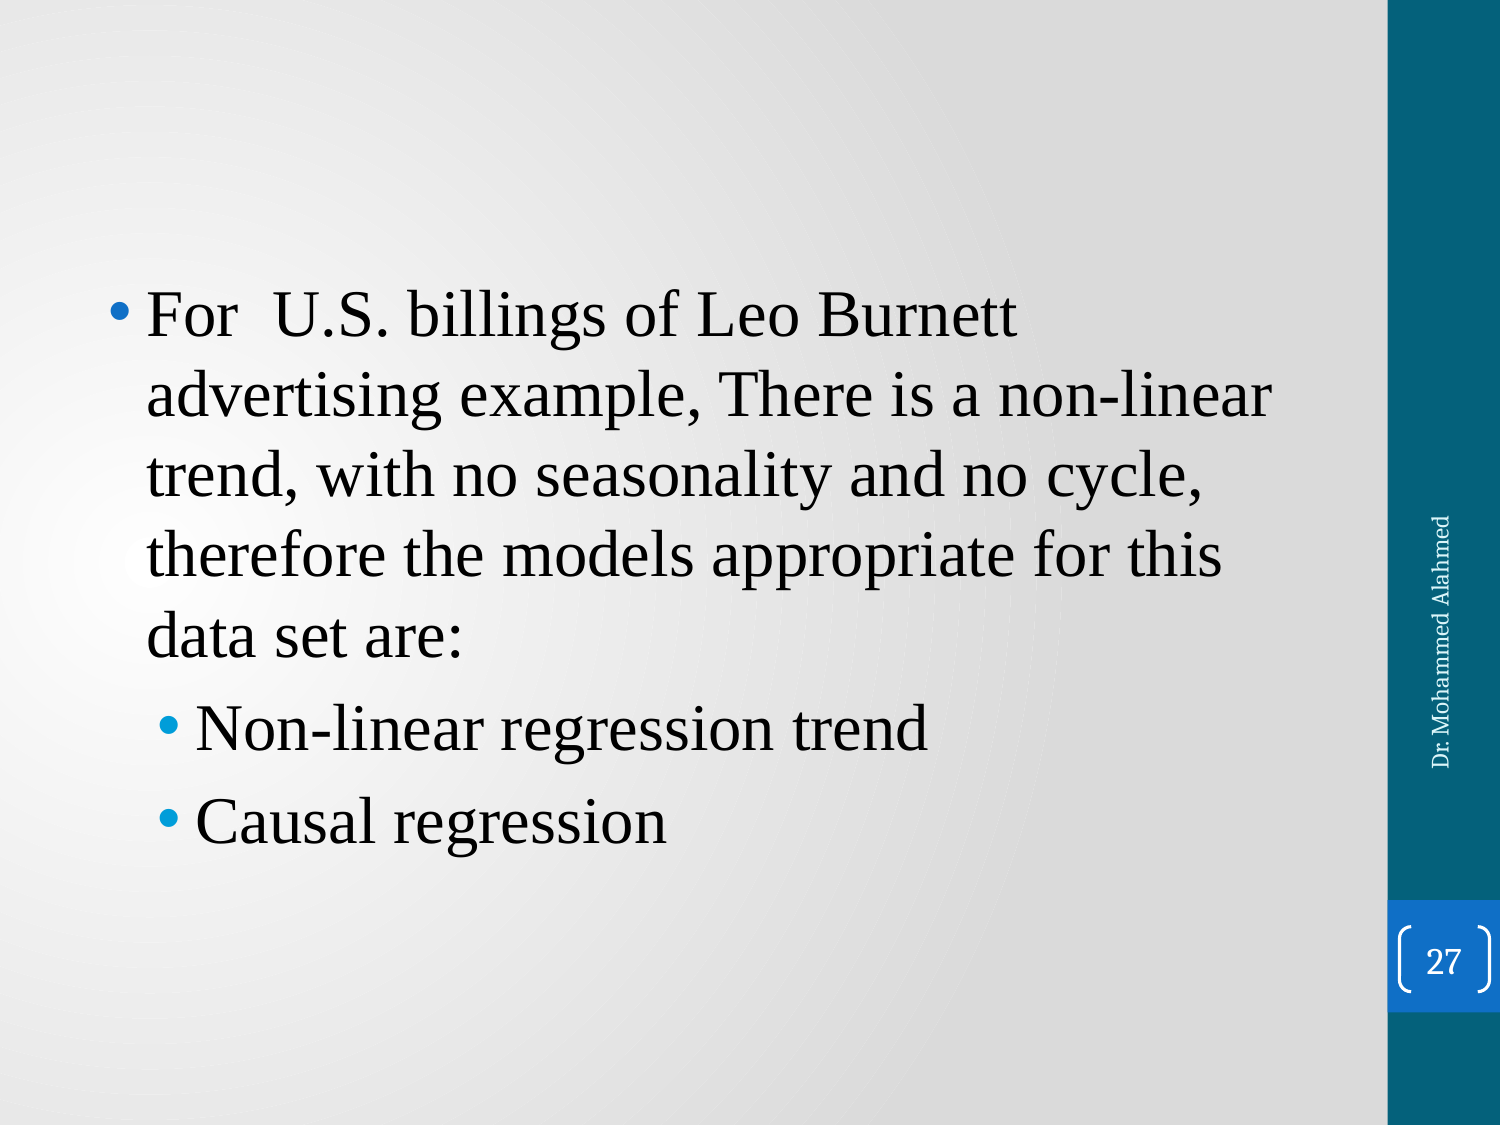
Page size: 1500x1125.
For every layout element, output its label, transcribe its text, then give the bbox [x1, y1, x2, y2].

list For U.S. billings of Leo Burnett advertising example, There is a non-linear trend, with no seasonality and no cycle, therefore the models appropriate for this data set are: Non-linear regression trend Causal regression [75, 262, 1325, 1050]
slide_number 27 [1397, 925, 1492, 994]
footer Dr. Mohammed Alahmed [1408, 500, 1469, 889]
